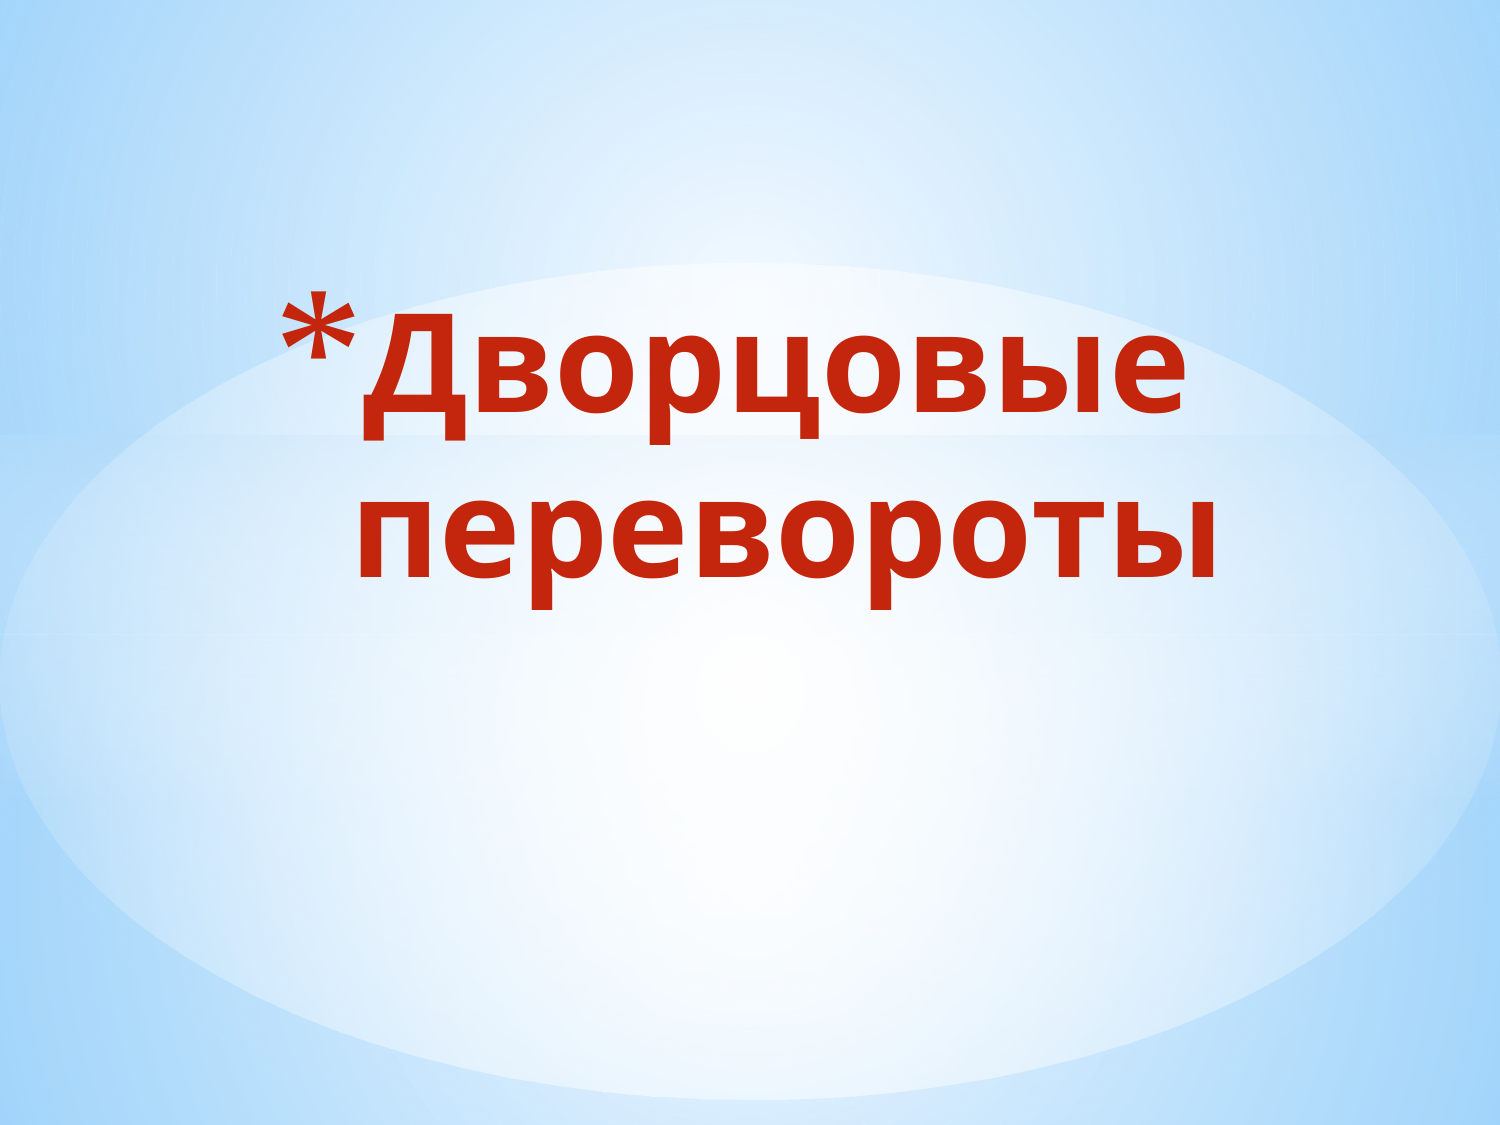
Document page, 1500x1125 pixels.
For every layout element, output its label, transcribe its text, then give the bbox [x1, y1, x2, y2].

title Дворцовые перевороты [230, 267, 1408, 562]
